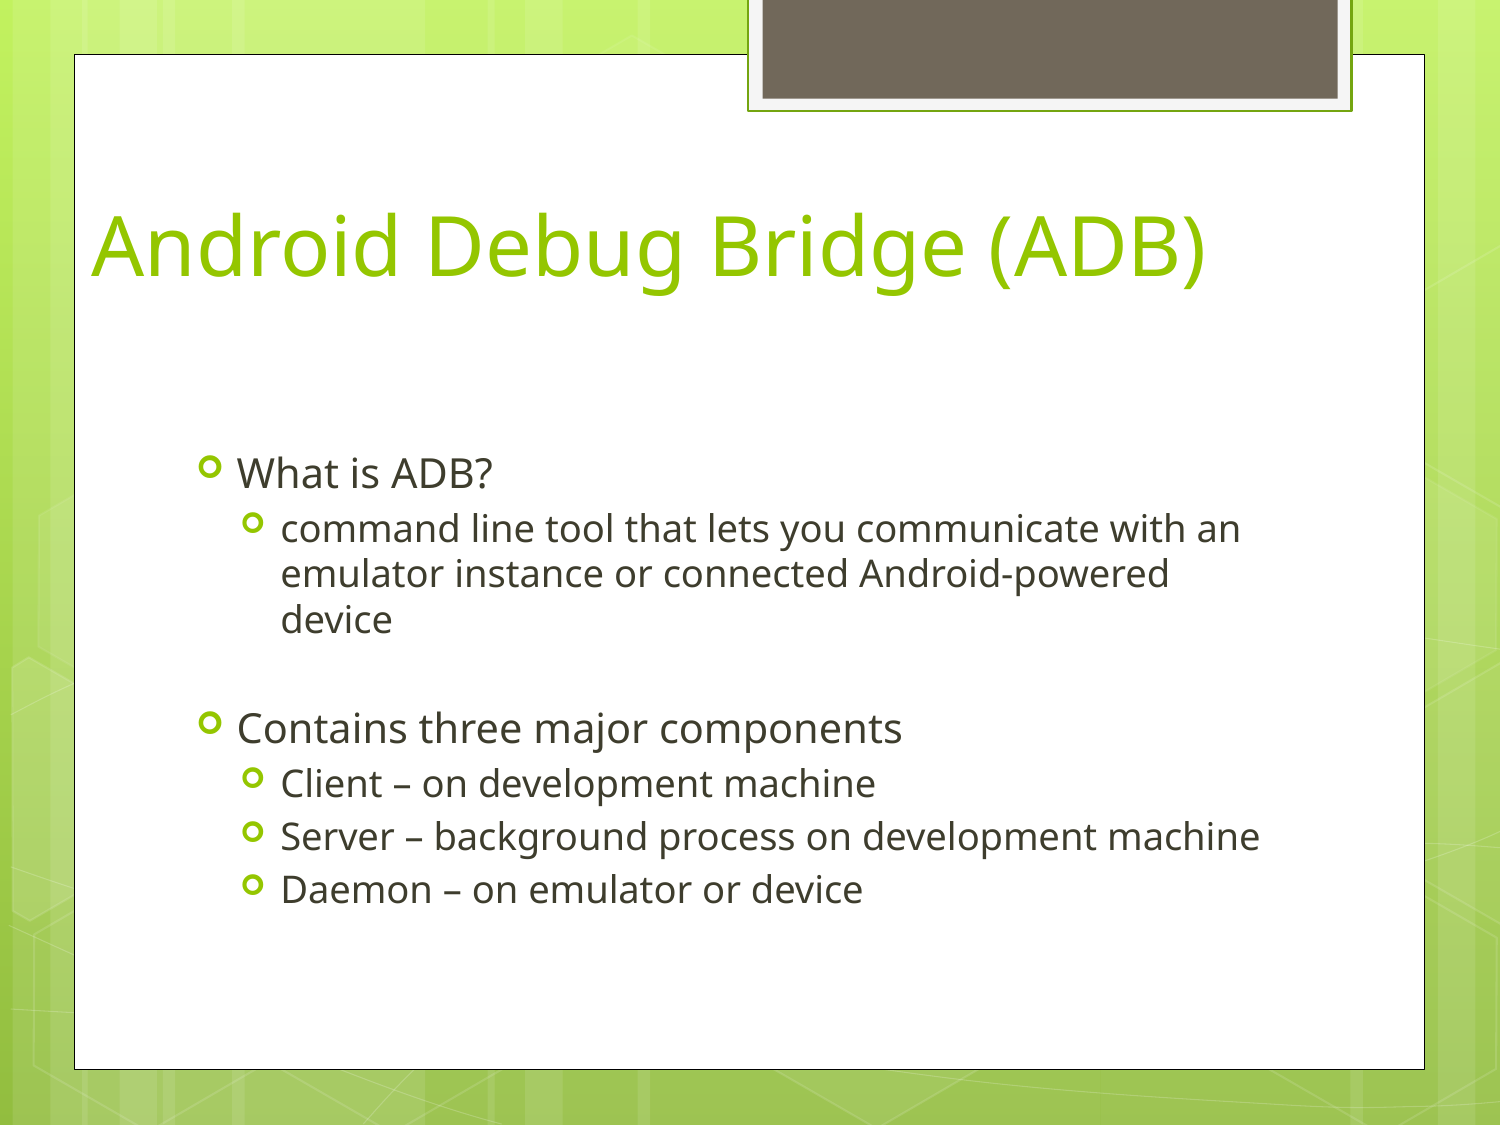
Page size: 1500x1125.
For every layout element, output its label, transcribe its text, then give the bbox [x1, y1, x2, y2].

list What is ADB? command line tool that lets you communicate with an emulator instance or connected Android-powered device Contains three major components Client – on development machine Server – background process on development machine Daemon – on emulator or device [171, 381, 1283, 957]
title Android Debug Bridge (ADB) [76, 113, 1229, 302]
